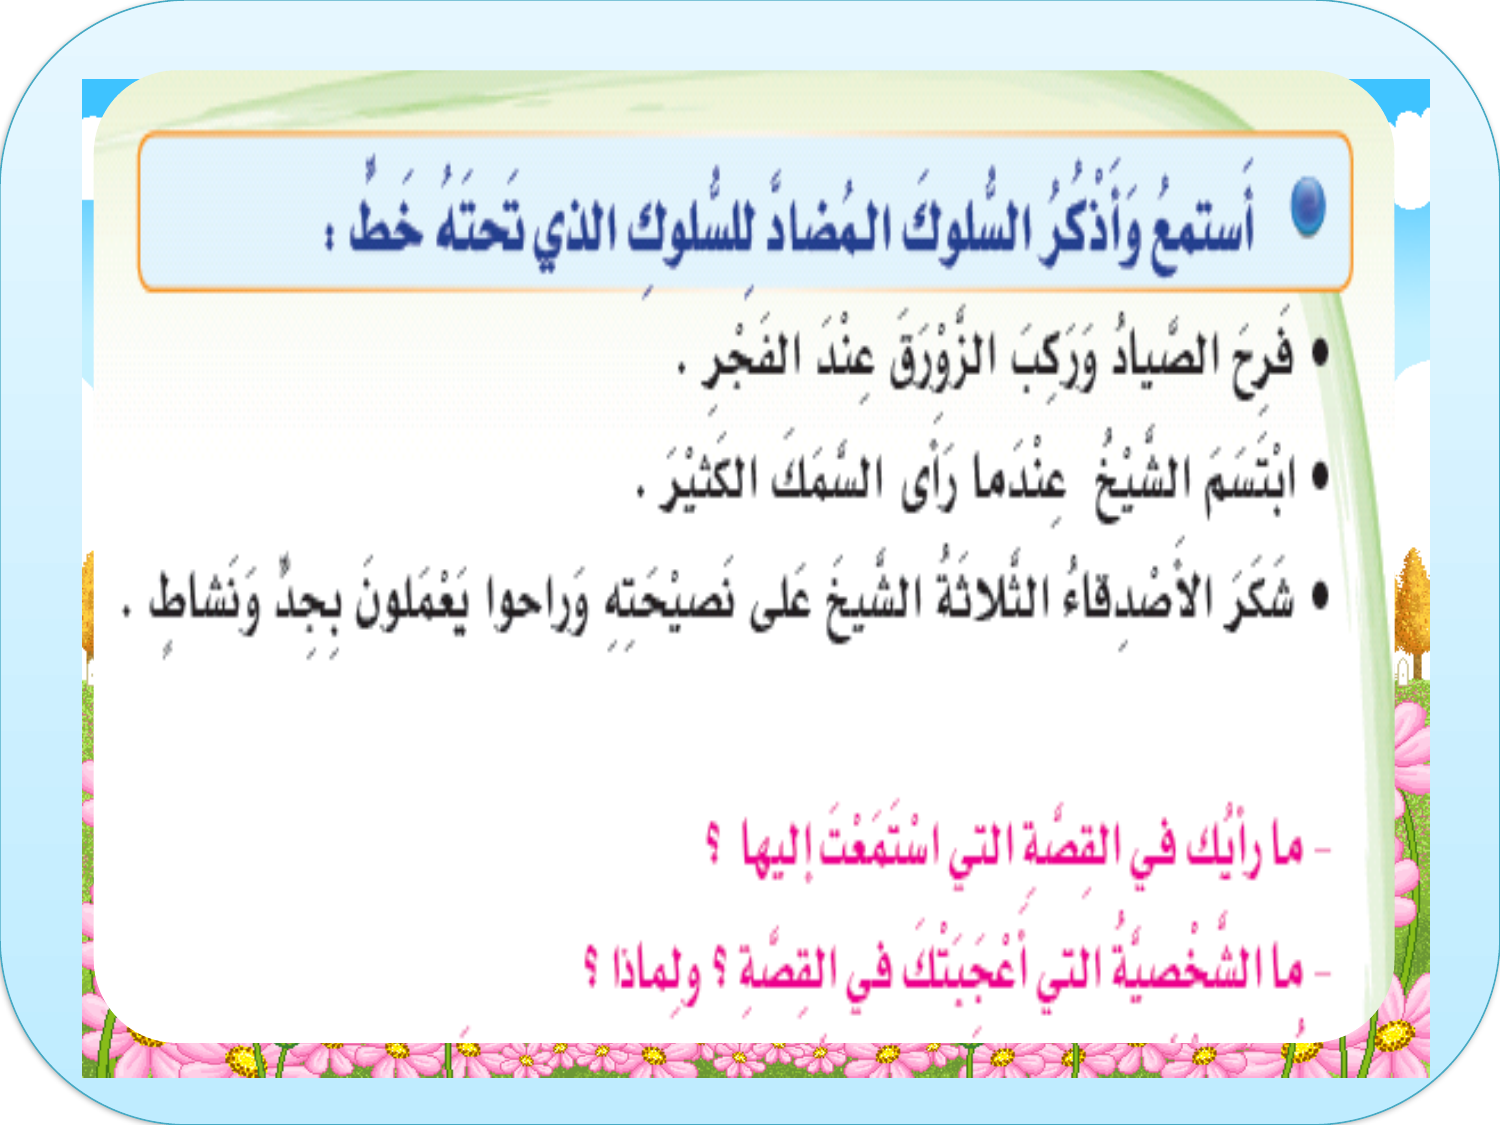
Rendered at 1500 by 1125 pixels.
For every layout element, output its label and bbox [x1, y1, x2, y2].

picture [81, 70, 1430, 1079]
text_box [0, 0, 1500, 1125]
